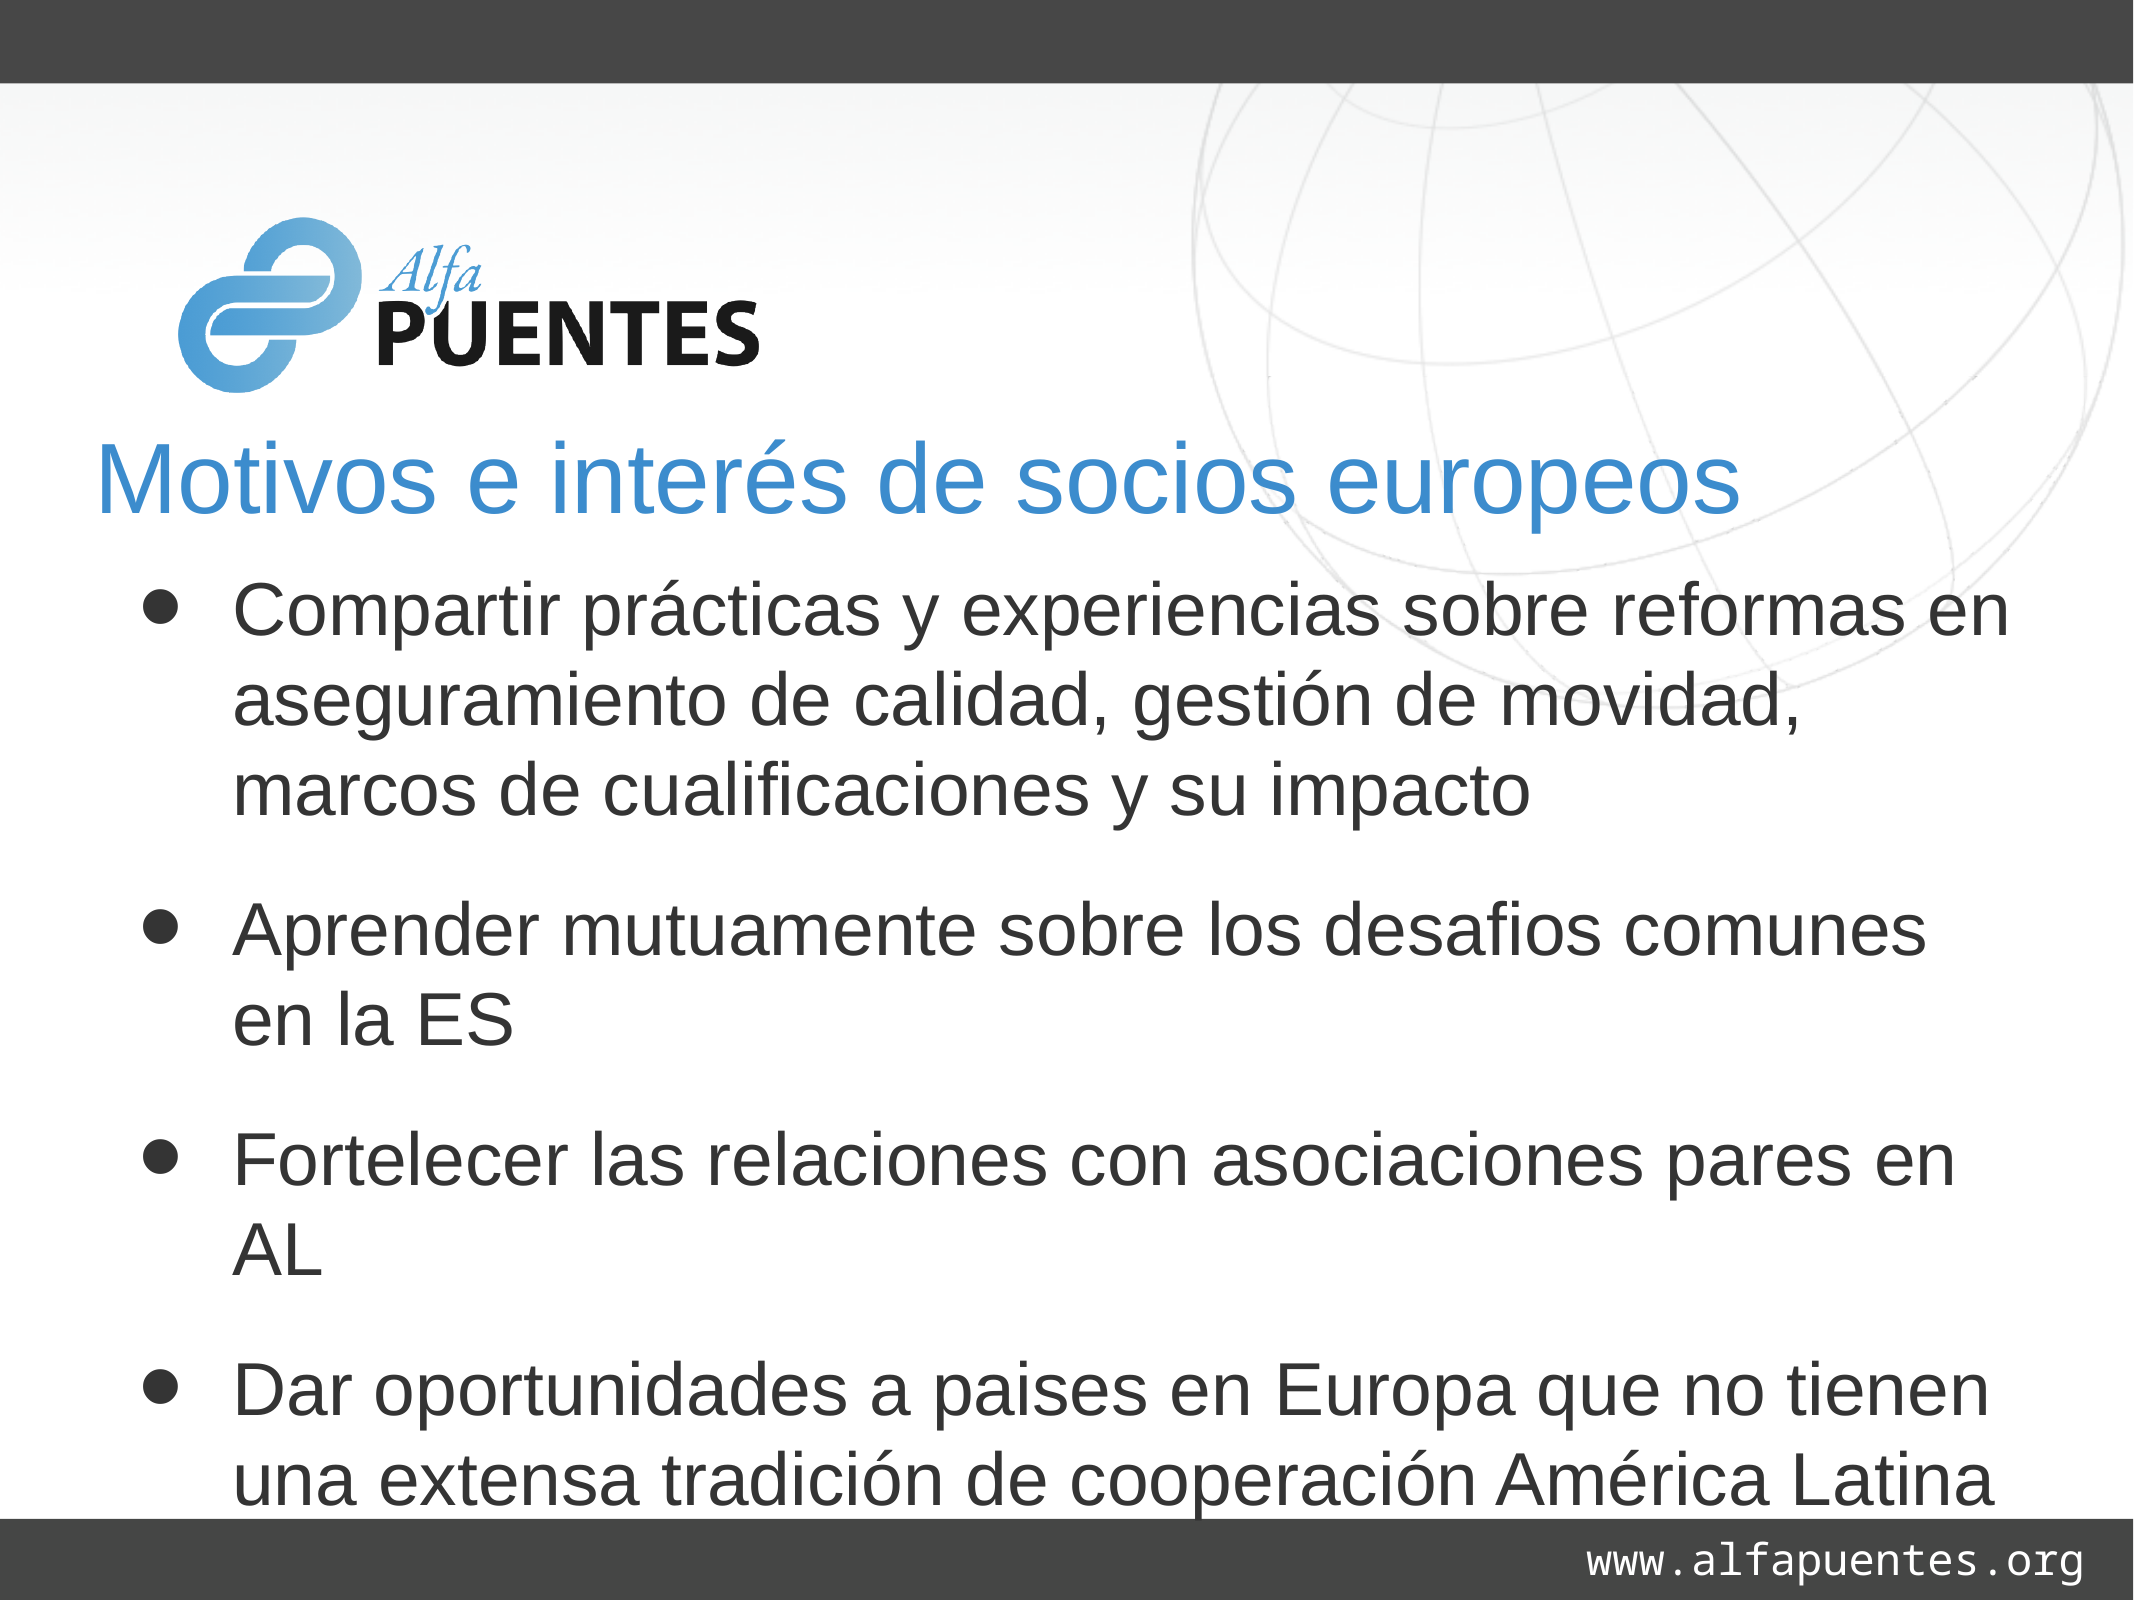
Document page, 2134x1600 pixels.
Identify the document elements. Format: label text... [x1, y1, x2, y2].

picture [0, 84, 2134, 723]
list Compartir prácticas y experiencias sobre reformas en aseguramiento de calidad, gestión de movidad, marcos de cualificaciones y su impacto Aprender mutuamente sobre los desafios comunes en la ES Fortelecer las relaciones con asociaciones pares en AL Dar oportunidades a paises en Europa que no tienen una extensa tradición de cooperación América Latina [85, 551, 2039, 1559]
title Motivos e interés de socios europeos [85, 397, 2039, 549]
